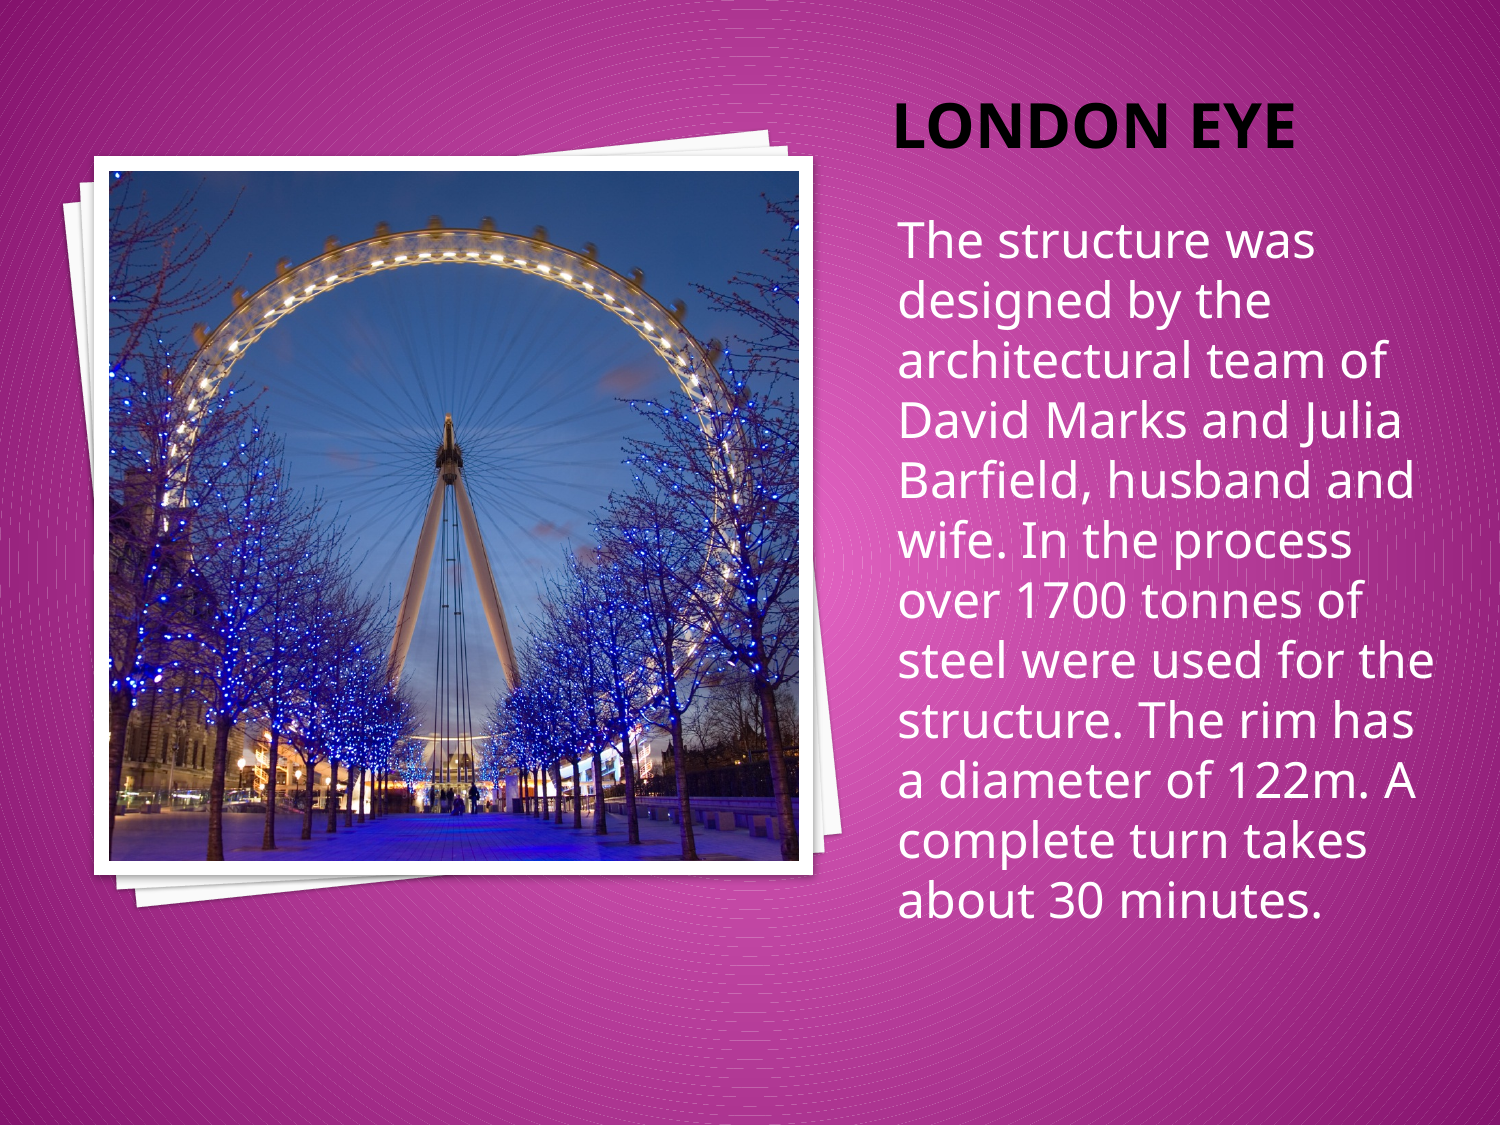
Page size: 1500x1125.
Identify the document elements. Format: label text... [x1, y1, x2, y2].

title LONDON EYE [884, 30, 1447, 161]
picture [108, 170, 800, 862]
list The structure was designed by the architectural team of David Marks and Julia Barfield, husband and wife. In the process over 1700 tonnes of steel were used for the structure. The rim has a diameter of 122m. A complete turn takes about 30 minutes. [884, 208, 1447, 1071]
